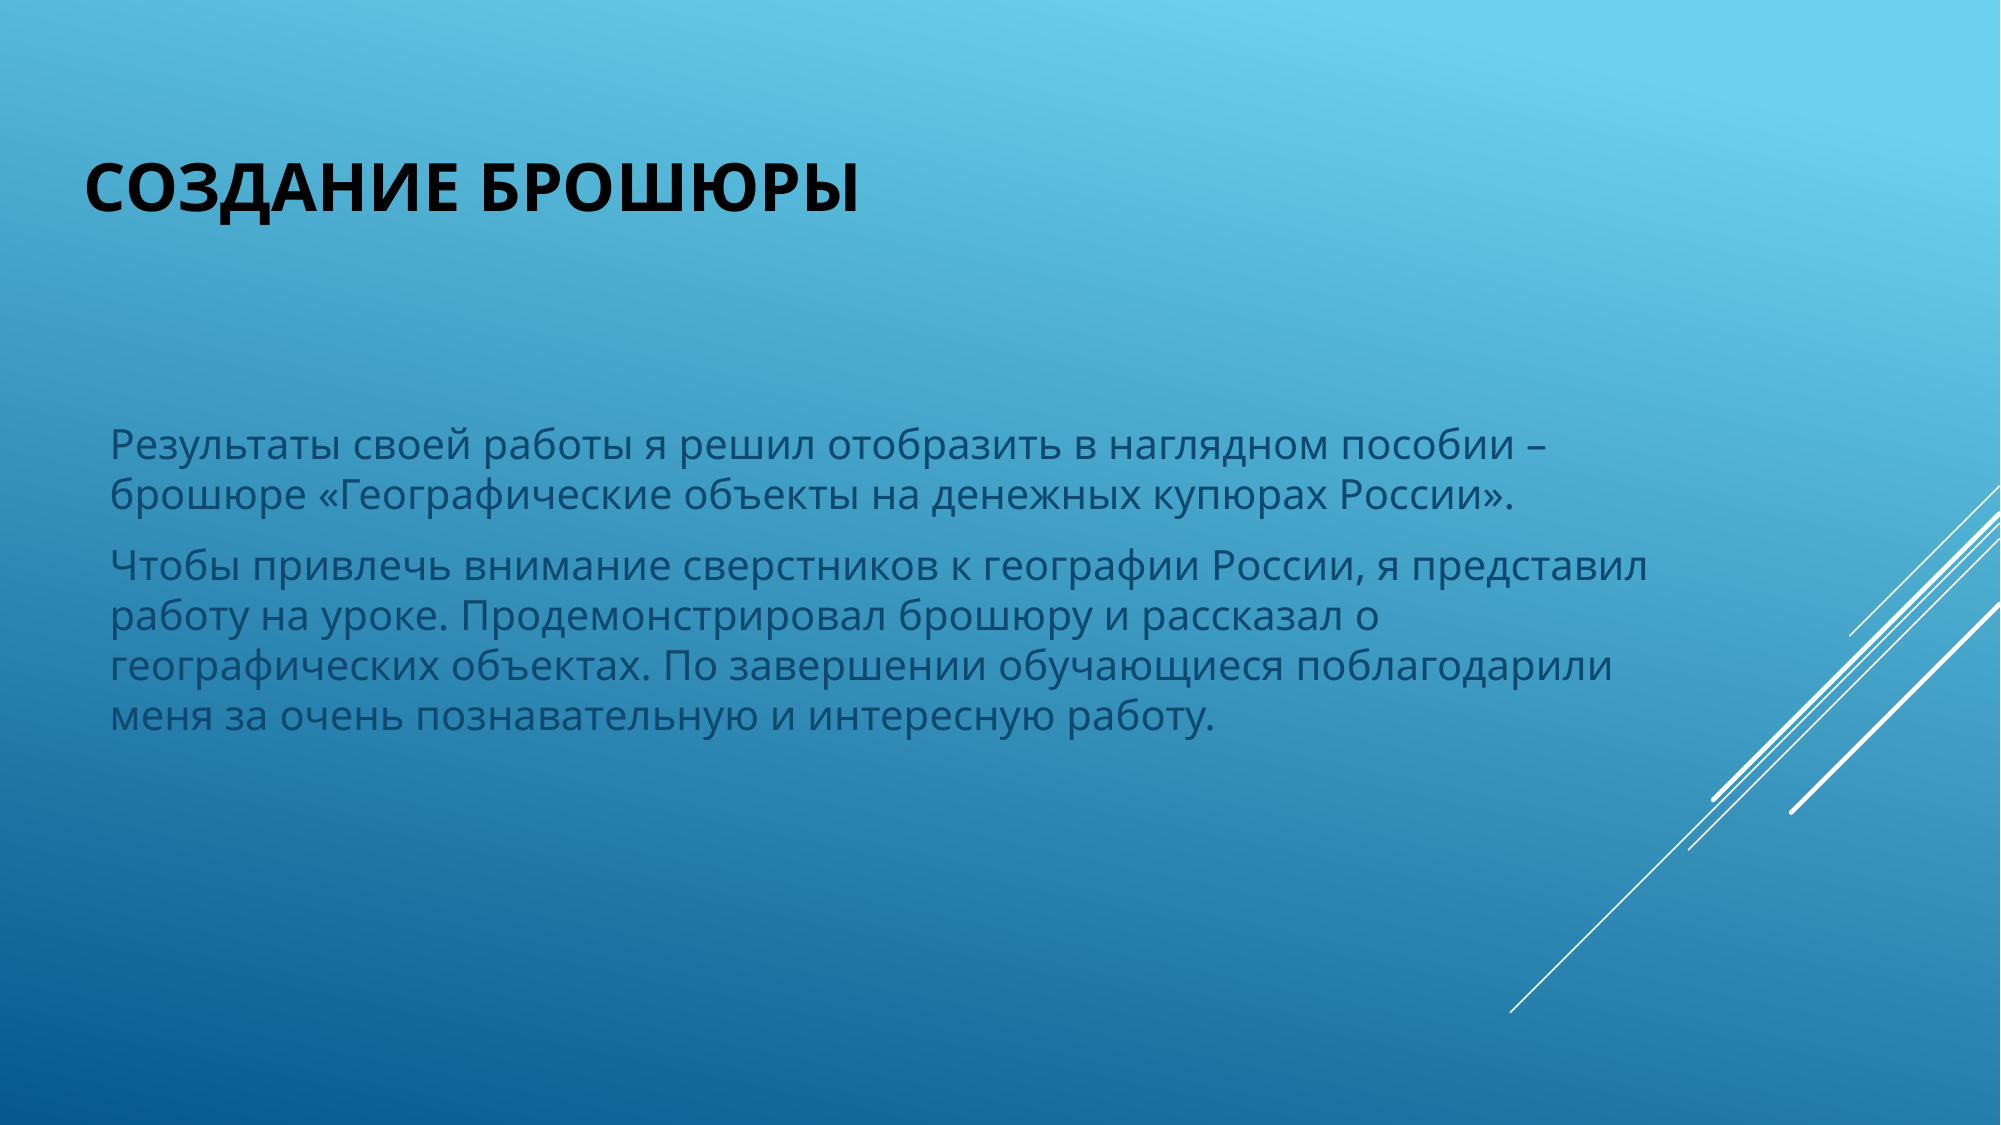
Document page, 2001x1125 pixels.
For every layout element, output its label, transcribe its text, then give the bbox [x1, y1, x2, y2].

title Создание брошюры [68, 112, 1763, 336]
list Результаты своей работы я решил отобразить в наглядном пособии – брошюре «Географические объекты на денежных купюрах России». Чтобы привлечь внимание сверстников к географии России, я представил работу на уроке. Продемонстрировал брошюру и рассказал о географических объектах. По завершении обучающиеся поблагодарили меня за очень познавательную и интересную работу. [94, 253, 1700, 975]
